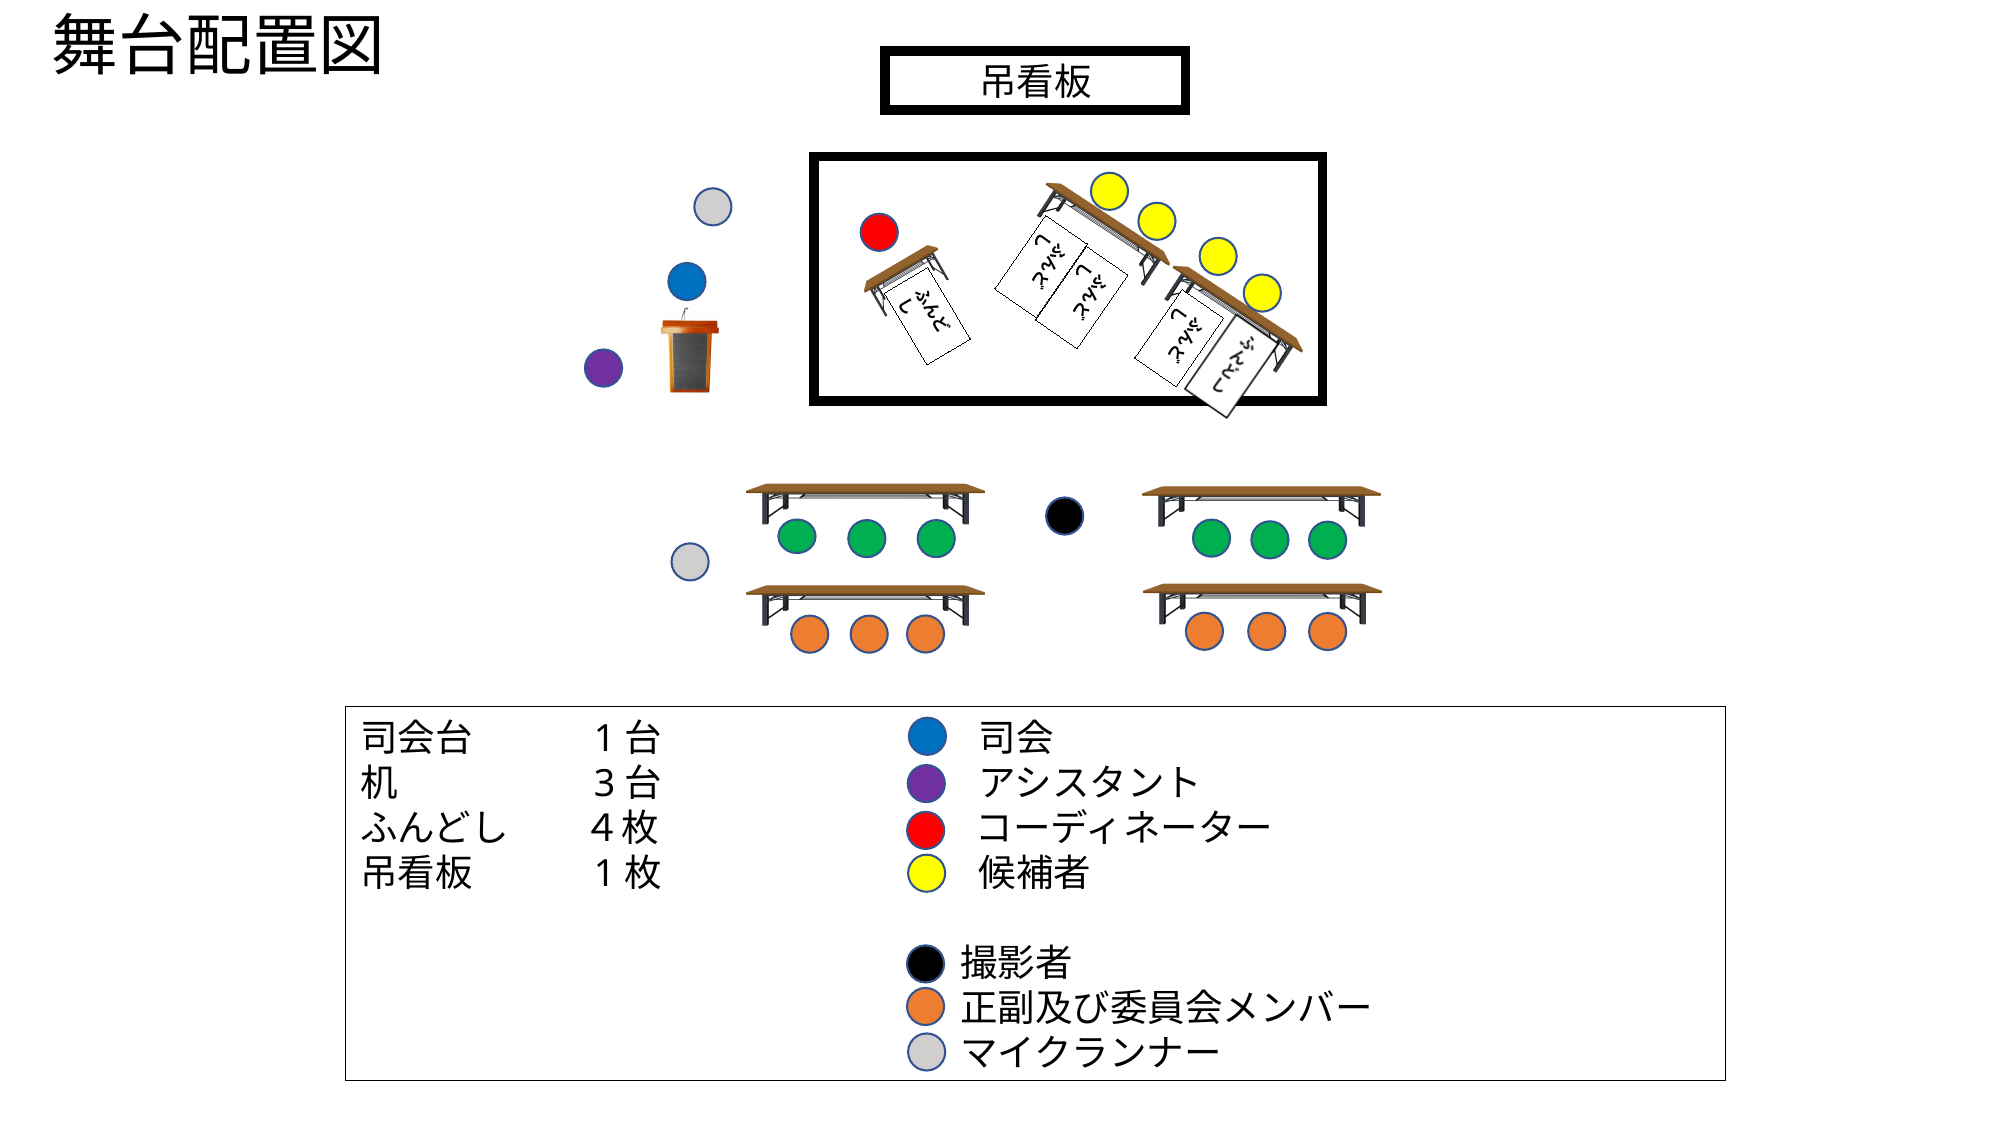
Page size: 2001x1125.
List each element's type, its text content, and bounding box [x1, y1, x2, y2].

text_box [905, 944, 946, 984]
text_box [911, 648, 940, 654]
picture [746, 461, 985, 547]
text_box [1255, 647, 1279, 652]
text_box [1193, 647, 1216, 651]
title 舞台配置図 [36, 23, 494, 92]
text_box [907, 853, 947, 893]
text_box ふんどし [1035, 277, 1127, 349]
text_box [905, 986, 946, 1027]
text_box [781, 547, 813, 555]
picture [1143, 561, 1382, 647]
picture [658, 305, 722, 398]
text_box [855, 648, 884, 654]
text_box [795, 648, 824, 654]
text_box [693, 187, 733, 227]
text_box [670, 542, 710, 582]
text_box [849, 547, 885, 559]
text_box [583, 348, 624, 388]
picture [1141, 464, 1381, 549]
text_box [1045, 496, 1085, 536]
text_box [1195, 549, 1228, 558]
text_box [1252, 549, 1288, 560]
text_box [1310, 549, 1346, 560]
text_box [813, 156, 1324, 402]
picture [746, 563, 985, 648]
text_box [907, 1032, 947, 1072]
text_box [1315, 647, 1340, 652]
text_box [918, 547, 954, 559]
picture [864, 238, 950, 323]
picture [1026, 191, 1309, 419]
text_box [906, 810, 946, 851]
text_box [907, 716, 948, 756]
text_box 吊看板 [884, 50, 1187, 111]
text_box [667, 261, 707, 302]
text_box [906, 763, 946, 804]
text_box 司会台 1台 司会 机 3台 アシスタント ふんどし ４枚 コーディネーター 吊看板 1枚 候補者 撮影者 正副及び委員会メンバー マイクランナー [345, 706, 1726, 1081]
